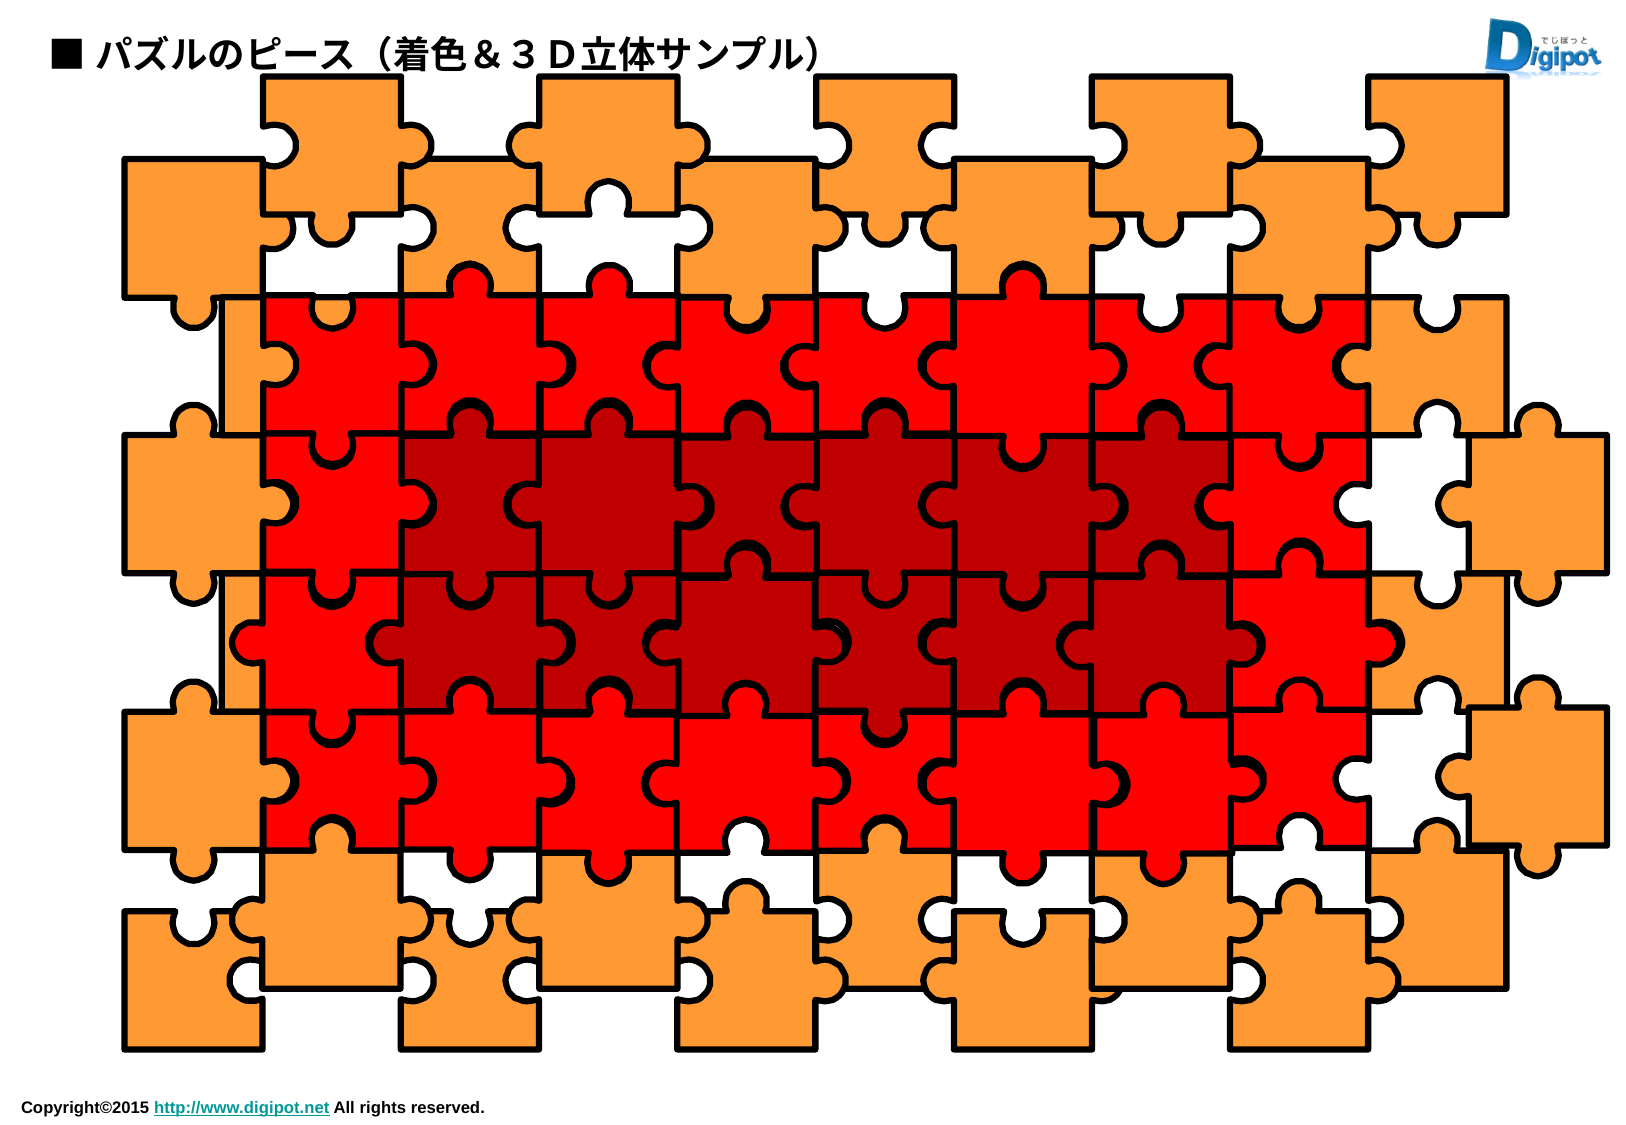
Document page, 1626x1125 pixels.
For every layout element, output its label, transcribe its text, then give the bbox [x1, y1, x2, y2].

text_box [1338, 297, 1507, 436]
text_box [370, 574, 570, 711]
text_box [1368, 573, 1508, 712]
text_box [263, 295, 433, 465]
text_box [923, 684, 1123, 884]
text_box [1198, 297, 1368, 467]
text_box [124, 681, 294, 881]
text_box [815, 572, 954, 741]
text_box [124, 911, 263, 1050]
text_box [1438, 404, 1607, 604]
text_box [1200, 435, 1369, 574]
text_box [1091, 296, 1231, 436]
text_box [1094, 684, 1263, 885]
text_box [400, 911, 539, 1050]
text_box [785, 295, 954, 434]
text_box [221, 297, 296, 436]
text_box [231, 573, 401, 743]
text_box [1091, 850, 1261, 989]
text_box [1230, 158, 1399, 328]
text_box [1438, 677, 1607, 877]
text_box [508, 84, 708, 215]
picture [1485, 18, 1602, 82]
text_box [508, 404, 708, 604]
text_box [232, 819, 432, 989]
text_box [816, 820, 955, 989]
text_box [400, 158, 539, 295]
text_box [1092, 407, 1231, 576]
text_box [922, 436, 1123, 605]
text_box [400, 680, 570, 881]
text_box [816, 76, 955, 245]
text_box [678, 407, 817, 576]
text_box [1229, 544, 1399, 714]
text_box [539, 683, 676, 884]
text_box [645, 683, 846, 853]
text_box [923, 158, 1123, 297]
text_box [1091, 76, 1261, 245]
text_box [262, 84, 432, 245]
text_box [677, 881, 846, 1050]
text_box [312, 589, 349, 606]
text_box [923, 911, 1121, 1050]
text_box [1061, 547, 1261, 716]
text_box [124, 404, 294, 604]
text_box [263, 712, 432, 851]
text_box [221, 573, 262, 711]
text_box [263, 433, 433, 603]
text_box ■パズルのピース（着色＆３Ｄ立体サンプル） [33, 23, 858, 84]
text_box [402, 264, 570, 434]
text_box [124, 158, 294, 328]
text_box [923, 575, 1092, 714]
text_box [1368, 819, 1507, 989]
text_box [785, 404, 955, 605]
text_box [540, 573, 679, 713]
text_box [646, 547, 846, 717]
text_box [1230, 679, 1369, 848]
text_box [1230, 881, 1399, 1050]
text_box [815, 711, 954, 851]
text_box [540, 265, 679, 434]
text_box [647, 297, 817, 436]
text_box [508, 853, 708, 989]
text_box [923, 267, 1123, 467]
text_box [1368, 76, 1507, 246]
text_box [312, 297, 353, 328]
text_box [400, 404, 538, 605]
text_box [677, 158, 846, 328]
